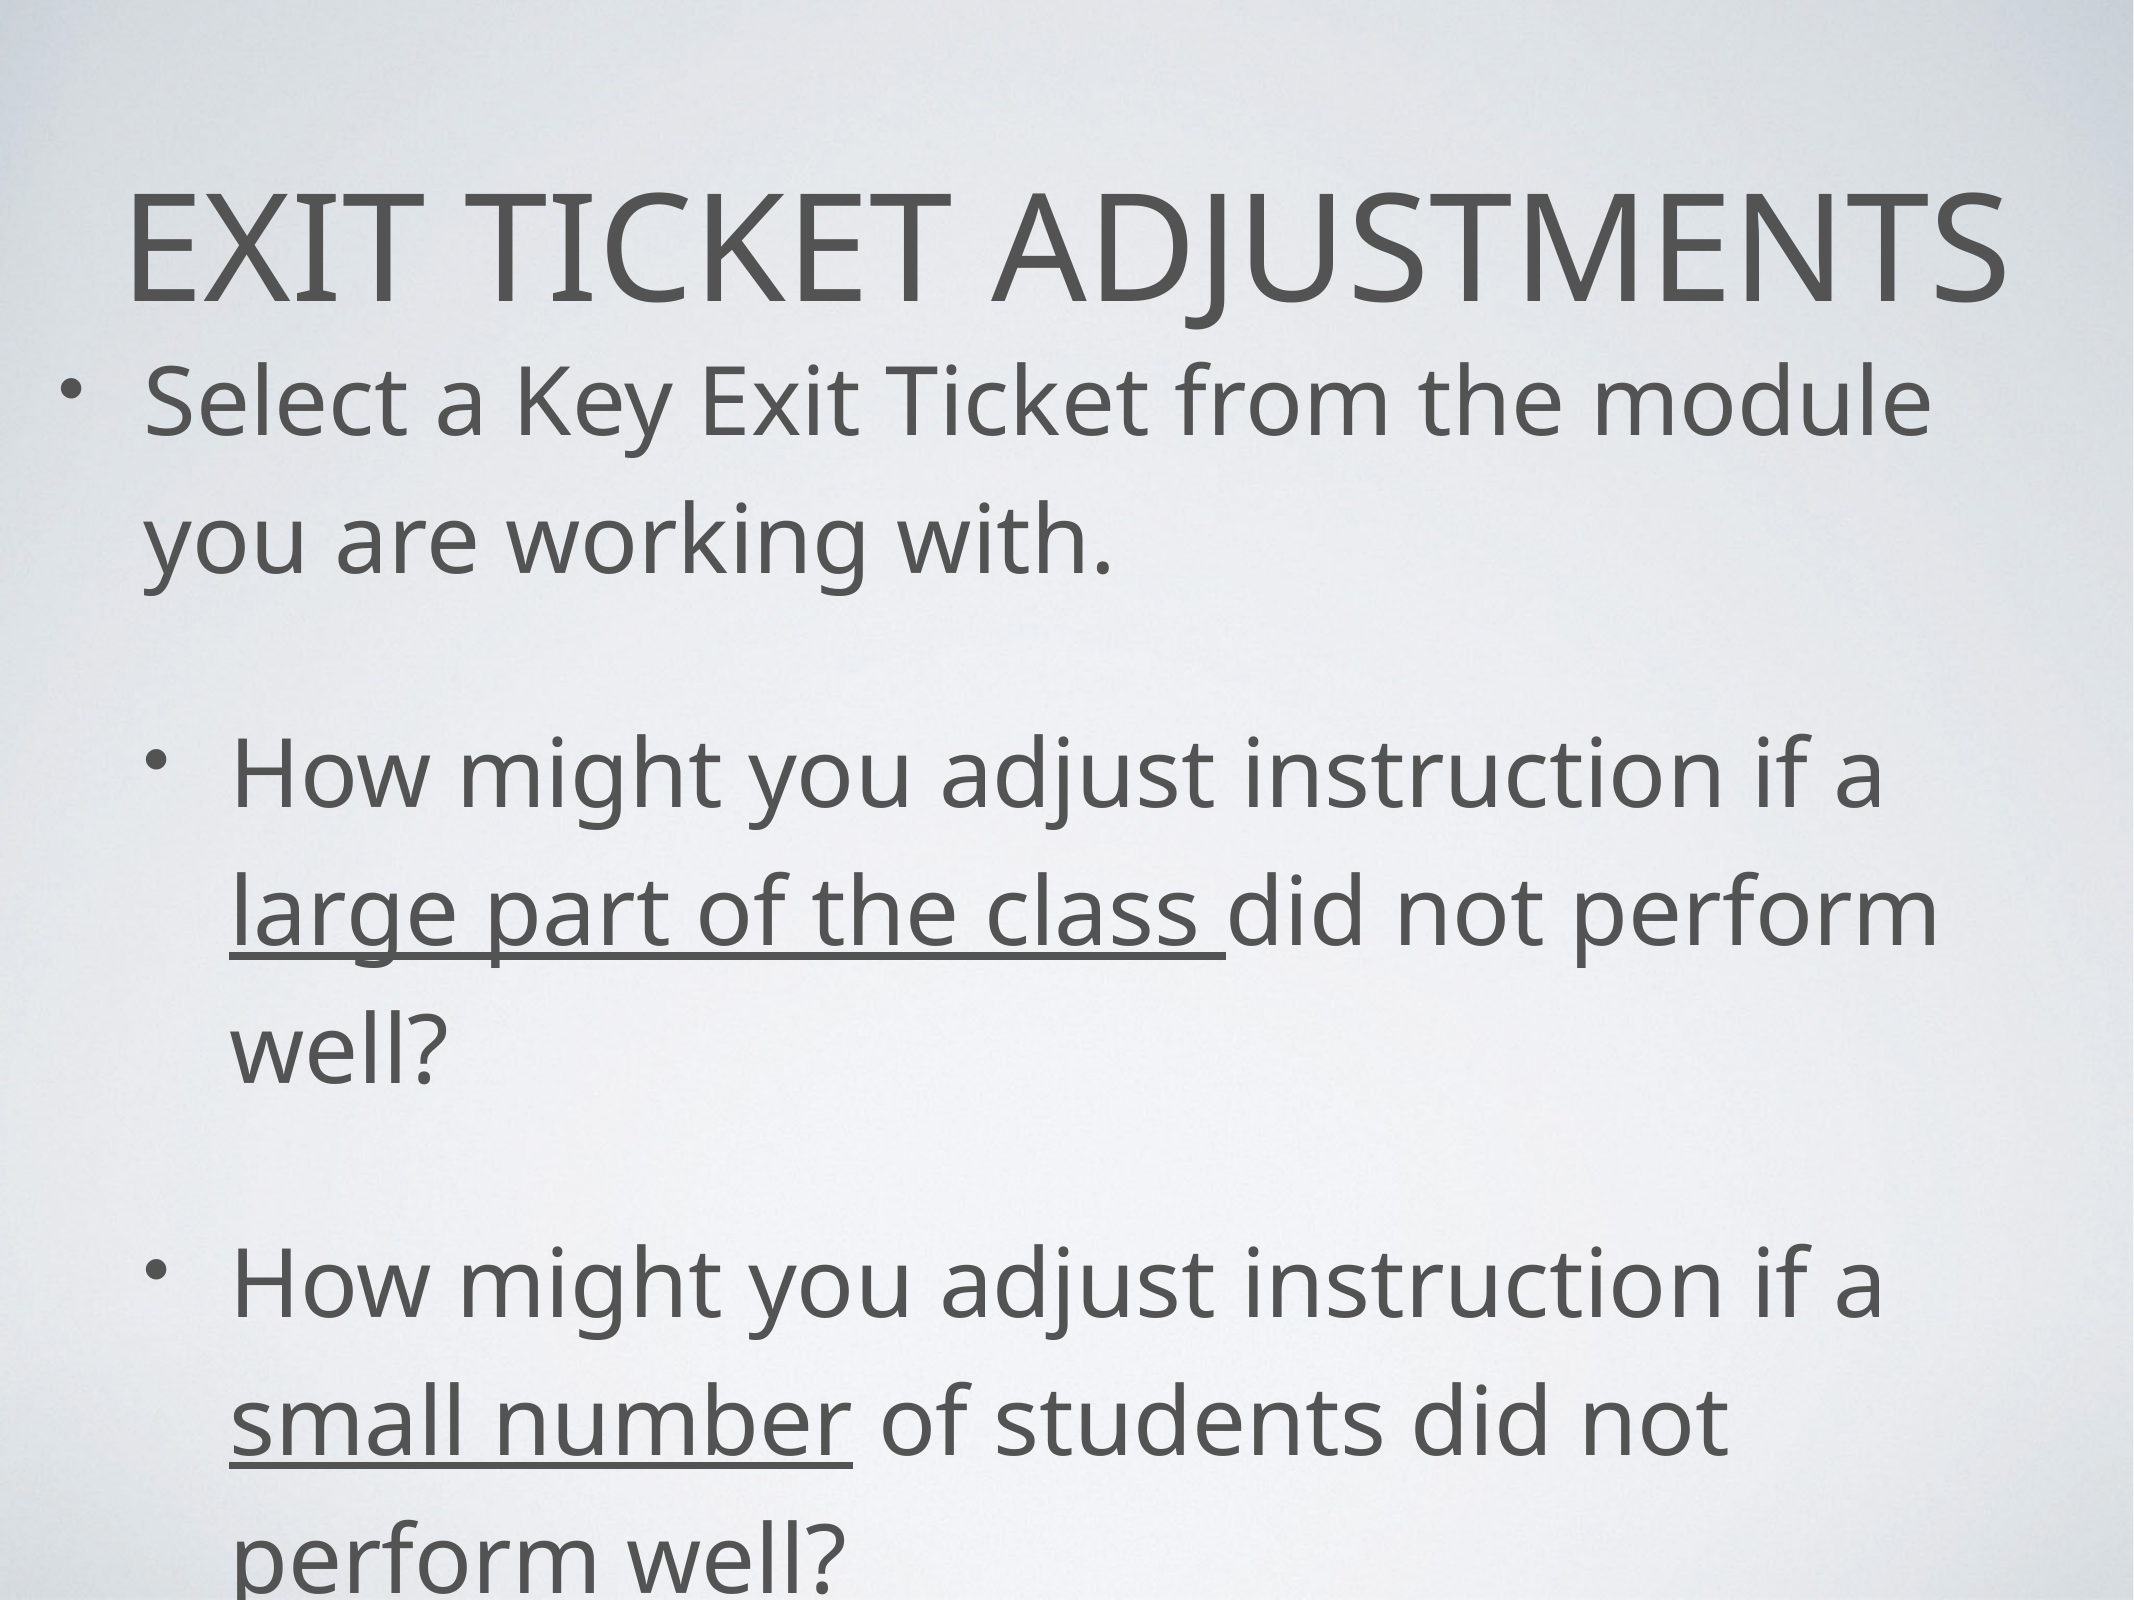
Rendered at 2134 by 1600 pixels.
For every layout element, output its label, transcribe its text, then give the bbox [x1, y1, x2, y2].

title Exit ticket adjustments [57, 41, 2076, 443]
picture [0, 0, 2134, 1600]
list Select a Key Exit Ticket from the module you are working with. How might you adjust instruction if a large part of the class did not perform well? How might you adjust instruction if a small number of students did not perform well? [57, 447, 2076, 1482]
